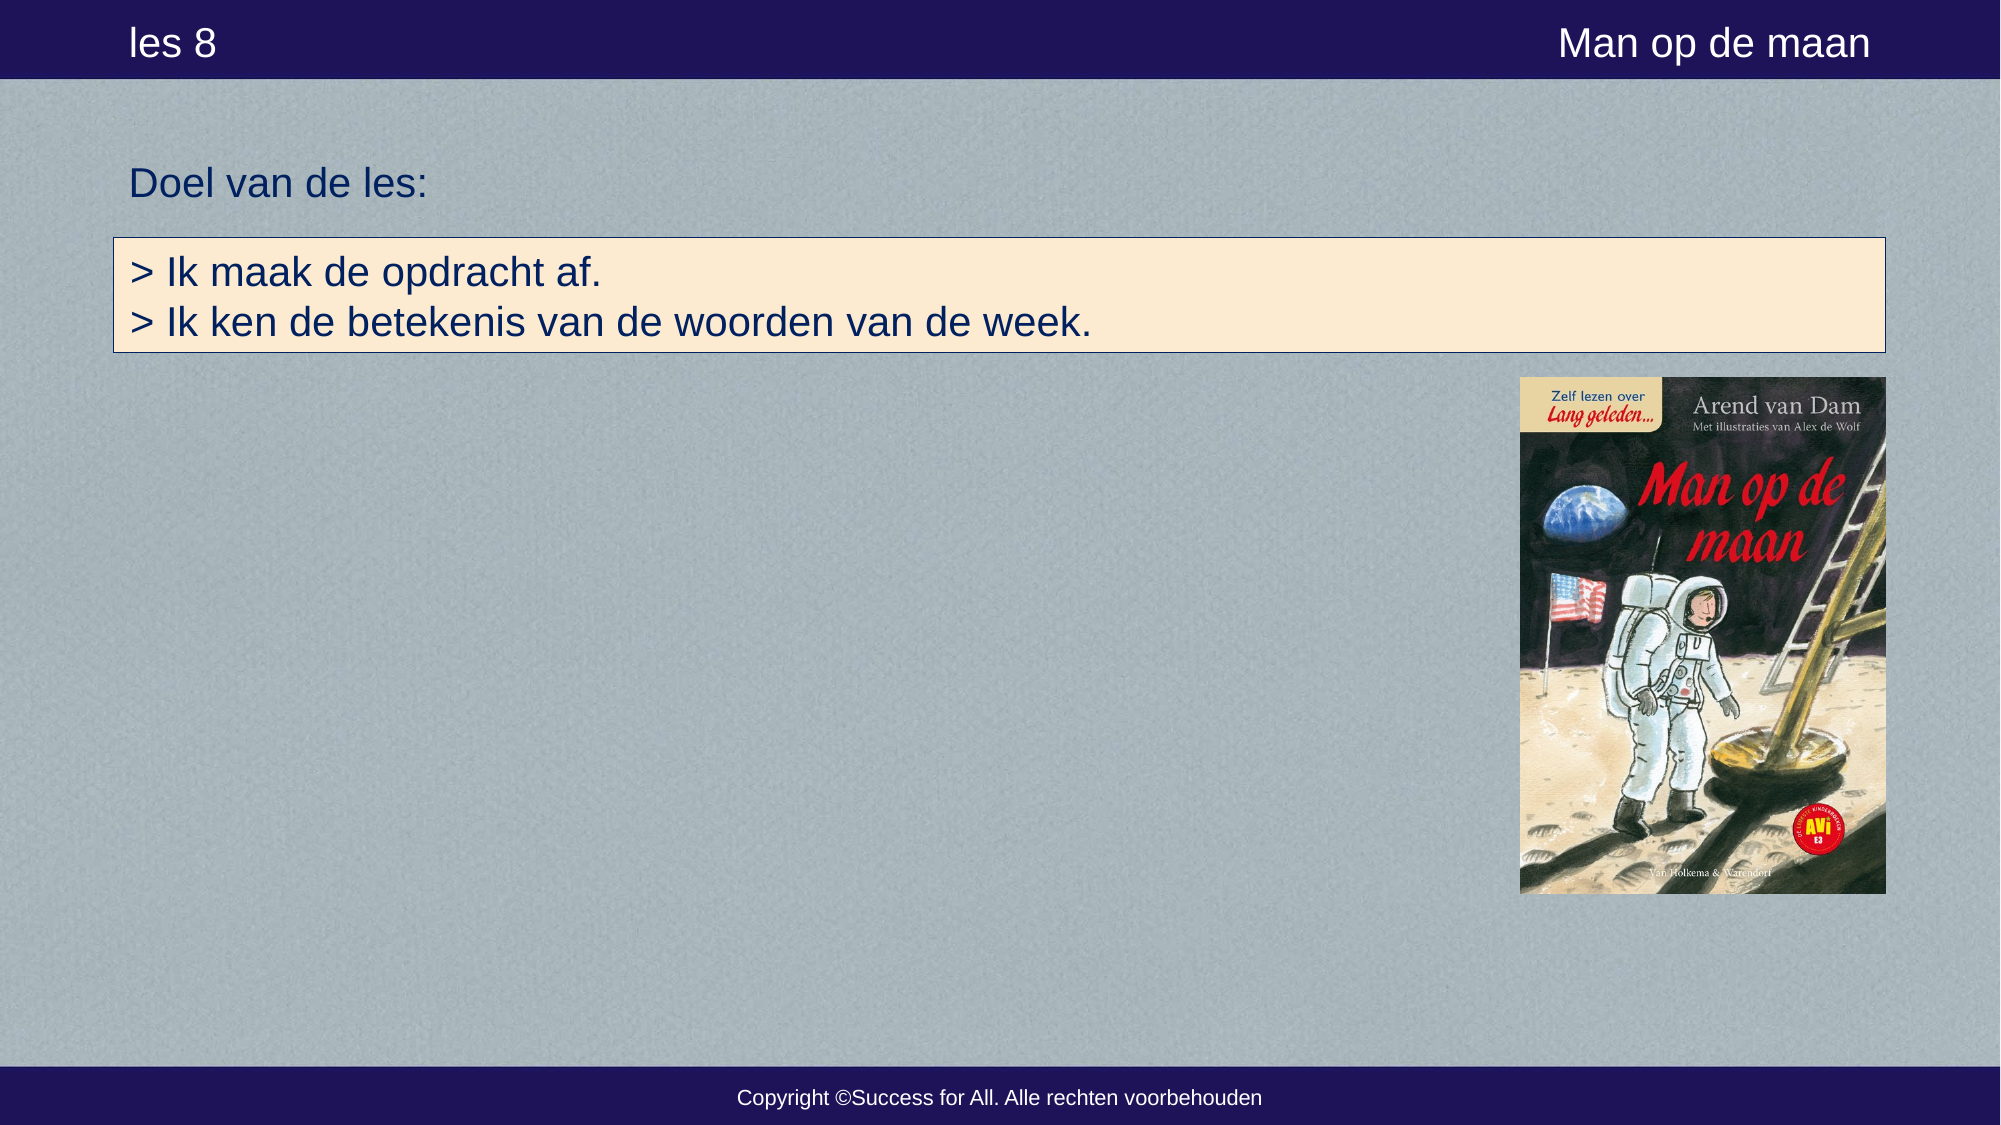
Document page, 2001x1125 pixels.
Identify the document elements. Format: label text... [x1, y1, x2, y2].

text_box Doel van de les: [113, 148, 1635, 214]
text_box Copyright ©Success for All. Alle rechten voorbehouden [0, 1076, 2000, 1125]
text_box Man op de maan [999, 8, 1886, 73]
text_box > Ik maak de opdracht af. > Ik ken de betekenis van de woorden van de week. [113, 237, 1886, 353]
picture [0, 0, 2001, 1125]
text_box les 8 [114, 8, 354, 73]
